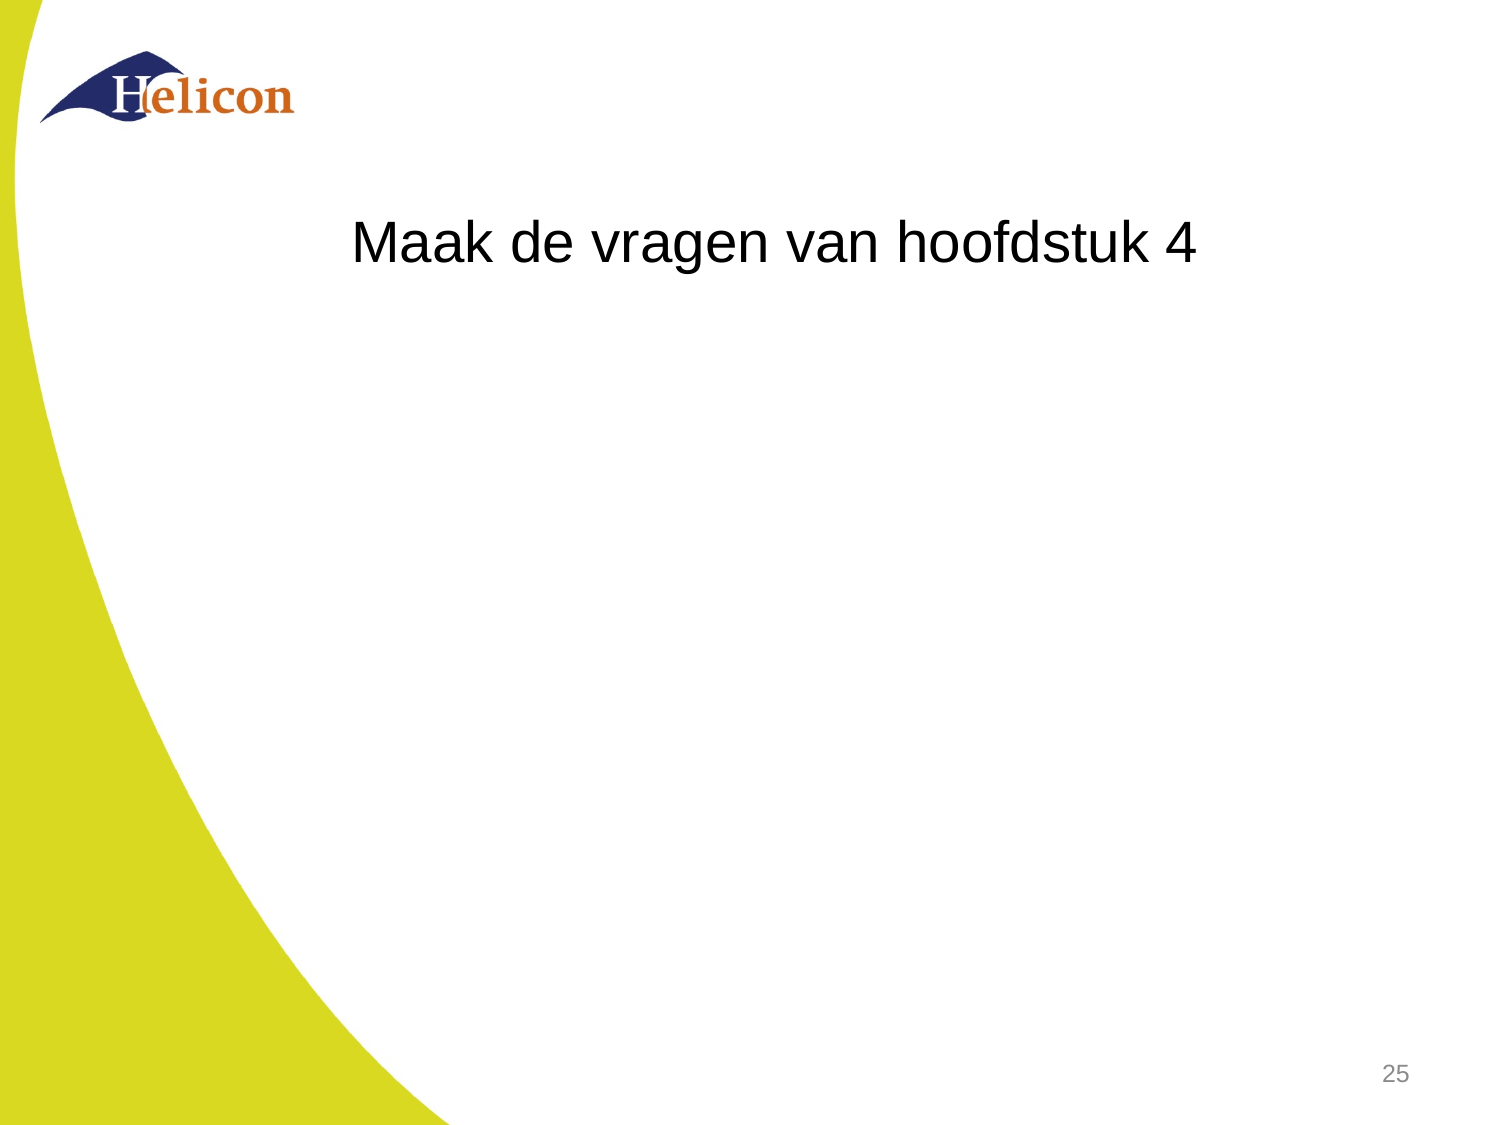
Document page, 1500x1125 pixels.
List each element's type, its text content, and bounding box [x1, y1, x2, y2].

slide_number 25 [1074, 1042, 1425, 1103]
picture [0, 0, 1500, 1125]
list Maak de vragen van hoofdstuk 4 [336, 196, 1425, 1005]
